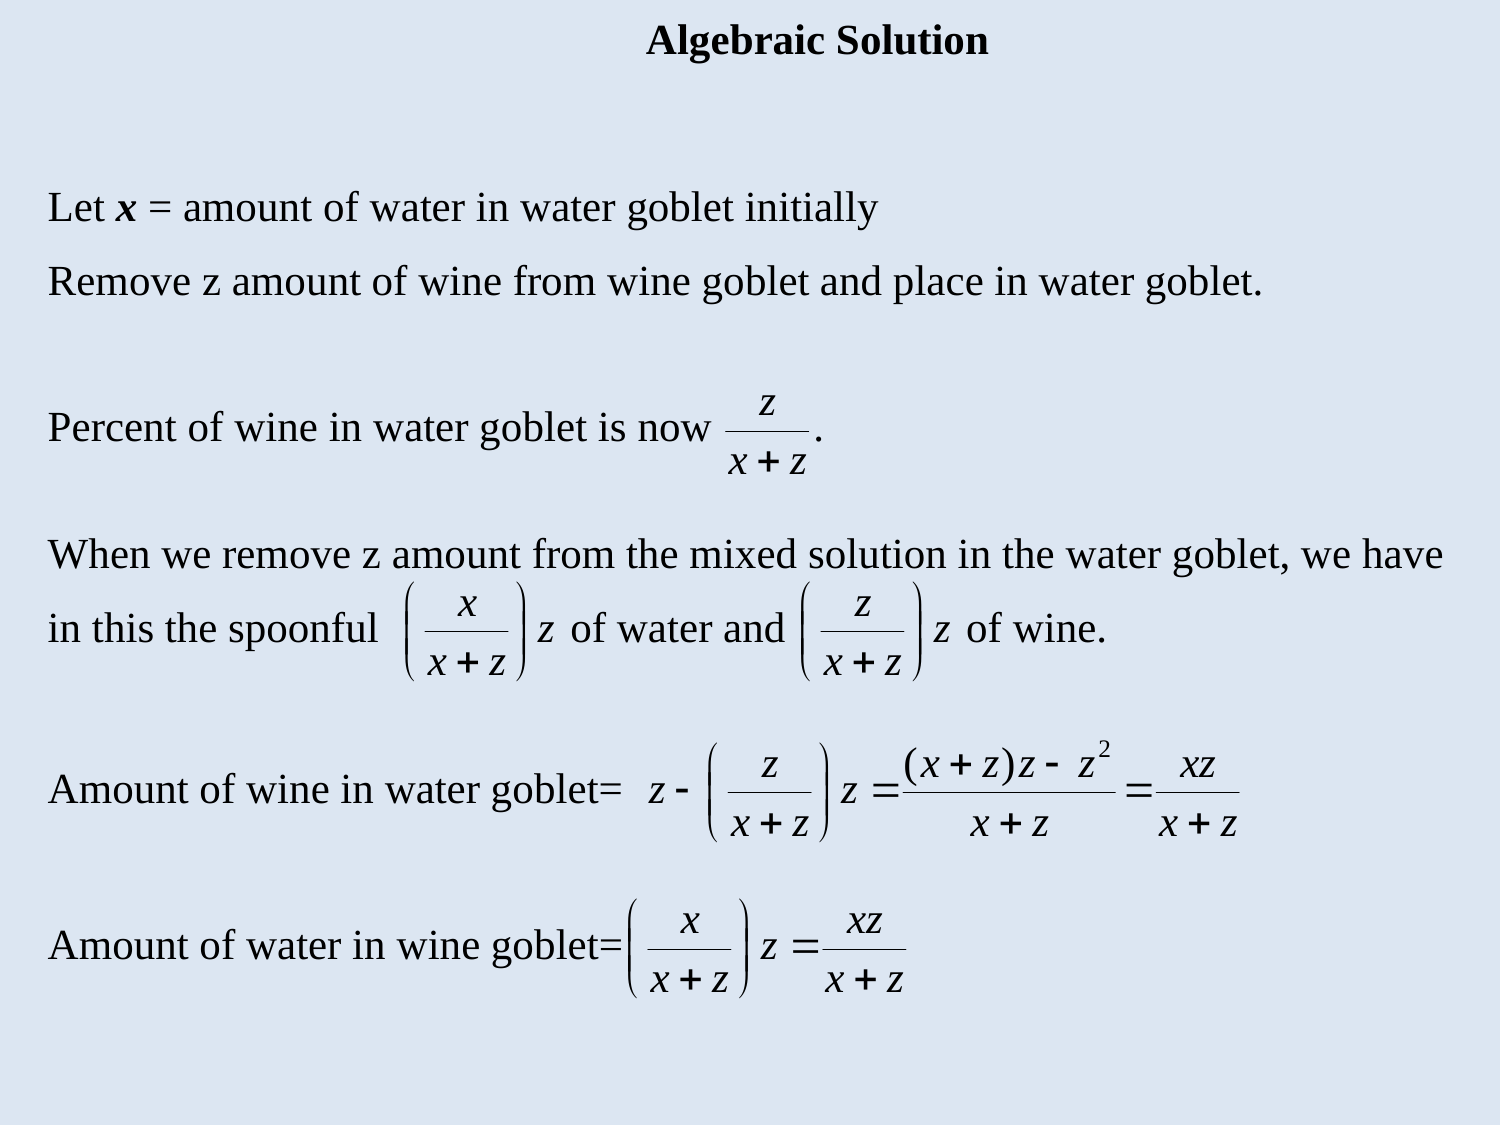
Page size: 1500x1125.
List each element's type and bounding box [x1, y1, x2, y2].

text_box [47, 14, 1500, 1124]
